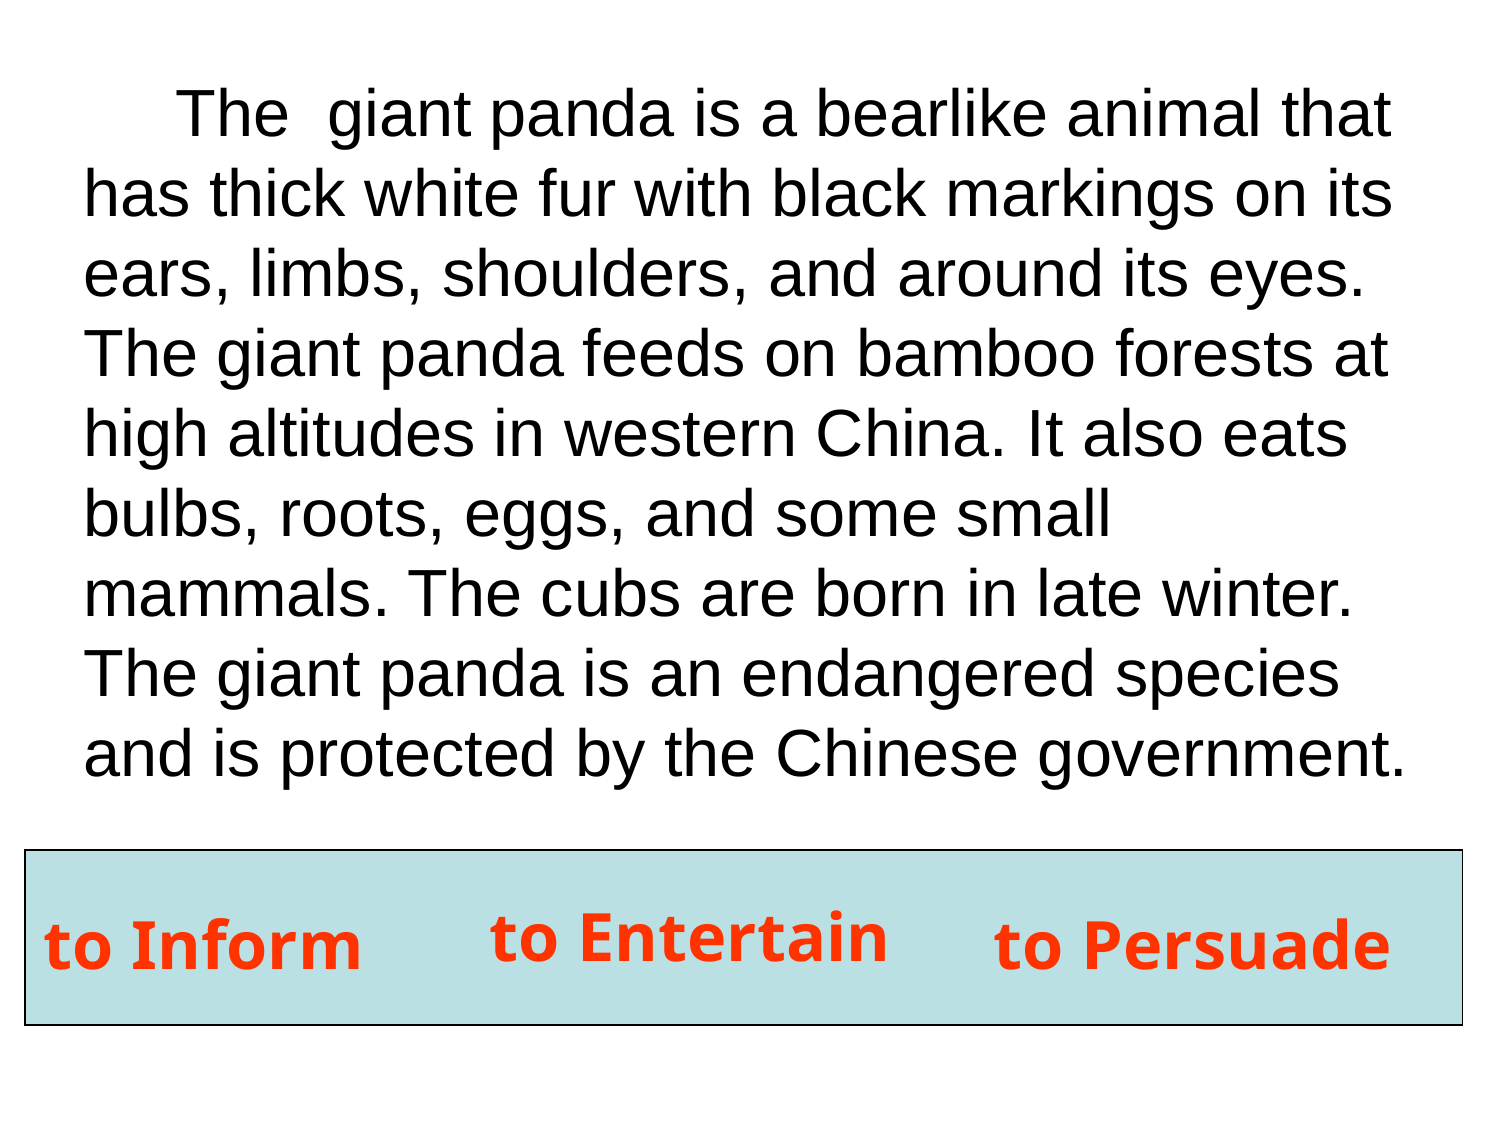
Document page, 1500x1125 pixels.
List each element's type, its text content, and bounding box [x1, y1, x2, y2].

text_box to Inform [0, 849, 463, 1000]
text_box [24, 849, 1463, 1025]
text_box The giant panda is a bearlike animal that has thick white fur with black markings on its ears, limbs, shoulders, and around its eyes. The giant panda feeds on bamboo forests at high altitudes in western China. It also eats bulbs, roots, eggs, and some small mammals. The cubs are born in late winter. The giant panda is an endangered species and is protected by the Chinese government. [68, 62, 1432, 797]
text_box to Persuade [949, 849, 1413, 1000]
text_box to Entertain [474, 887, 949, 983]
